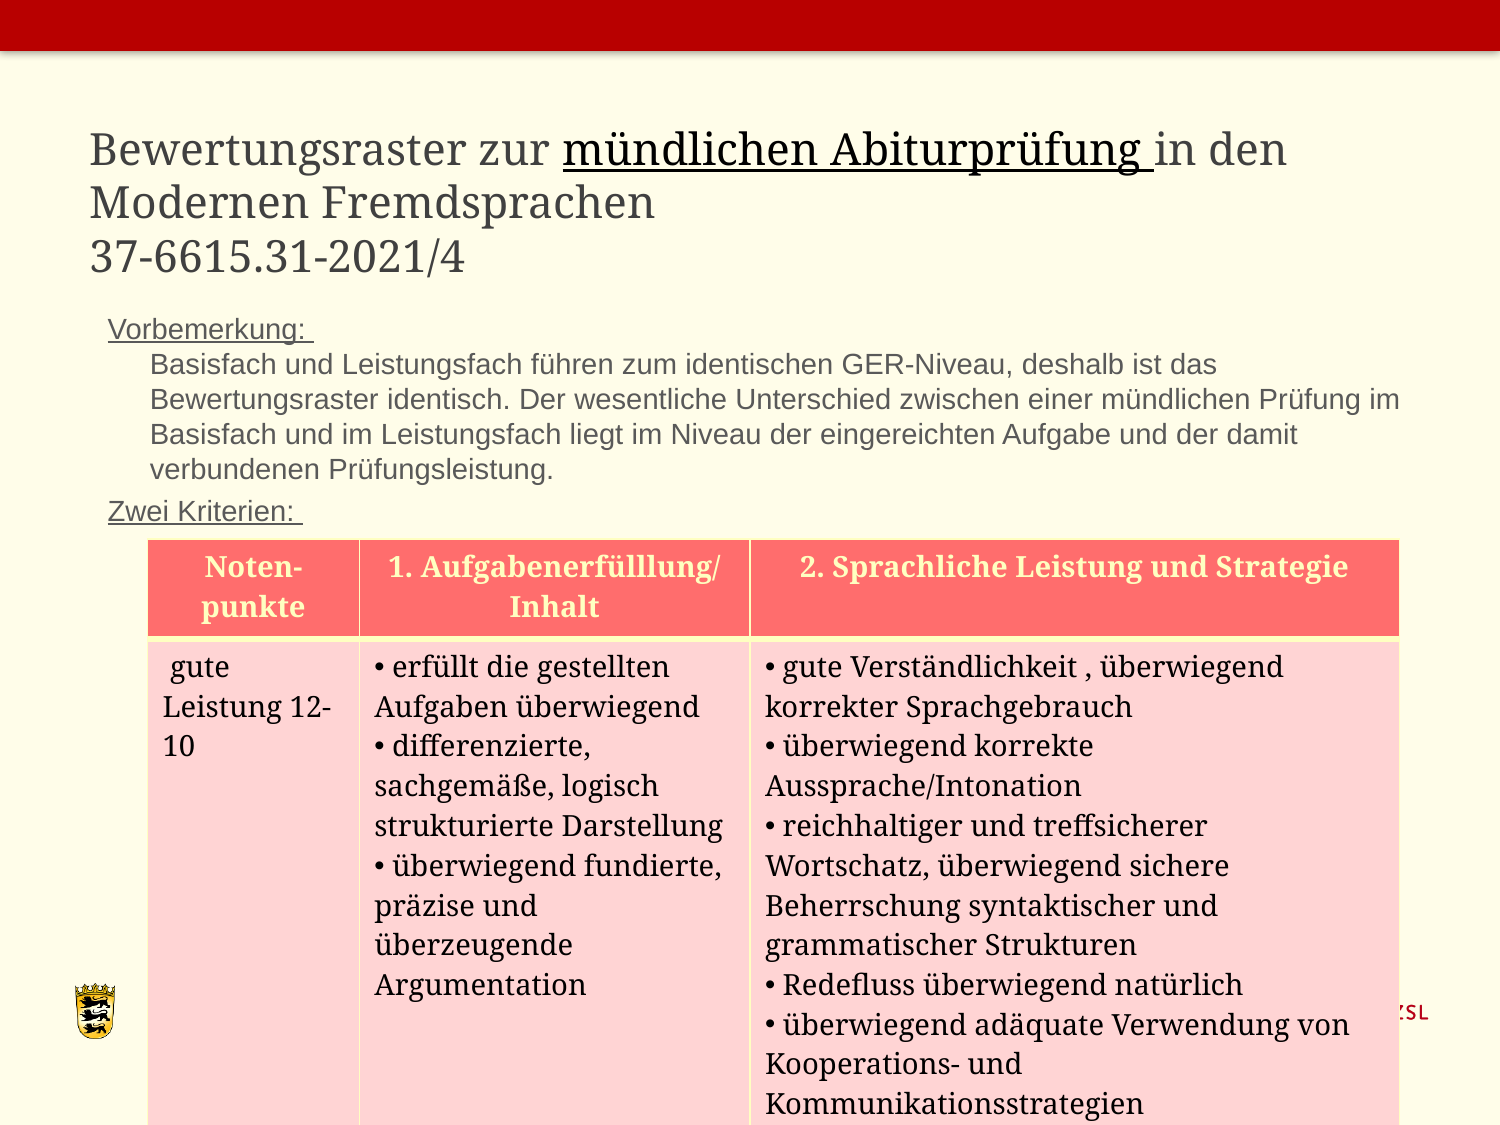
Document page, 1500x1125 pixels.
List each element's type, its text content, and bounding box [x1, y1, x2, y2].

table_header 1. Aufgabenerfülllung/ Inhalt [360, 540, 749, 636]
table_cell gute Leistung 12-10 [148, 642, 359, 1125]
list Vorbemerkung: Basisfach und Leistungsfach führen zum identischen GER-Niveau, deshalb ist das Bewertungsraster identisch. Der wesentliche Unterschied zwischen einer mündlichen Prüfung im Basisfach und im Leistungsfach liegt im Niveau der eingereichten Aufgabe und der damit verbundenen Prüfungsleistung. Zwei Kriterien: [75, 302, 1425, 965]
table_cell erfüllt die gestellten Aufgaben überwiegend differenzierte, sachgemäße, logisch strukturierte Darstellung überwiegend fundierte, präzise und überzeugende Argumentation [360, 642, 749, 1125]
table_cell gute Verständlichkeit , überwiegend korrekter Sprachgebrauch überwiegend korrekte Aussprache/Intonation reichhaltiger und treffsicherer Wortschatz, überwiegend sichere Beherrschung syntaktischer und grammatischer Strukturen Redefluss überwiegend natürlich überwiegend adäquate Verwendung von Kooperations- und Kommunikationsstrategien [751, 642, 1399, 1125]
table_header Noten-punkte [148, 540, 359, 636]
table_header 2. Sprachliche Leistung und Strategie [751, 540, 1399, 636]
picture [1400, 981, 1429, 1041]
picture [73, 981, 117, 1041]
title Bewertungsraster zur mündlichen Abiturprüfung in den Modernen Fremdsprachen 37-6615.31-2021/4 [75, 113, 1425, 289]
